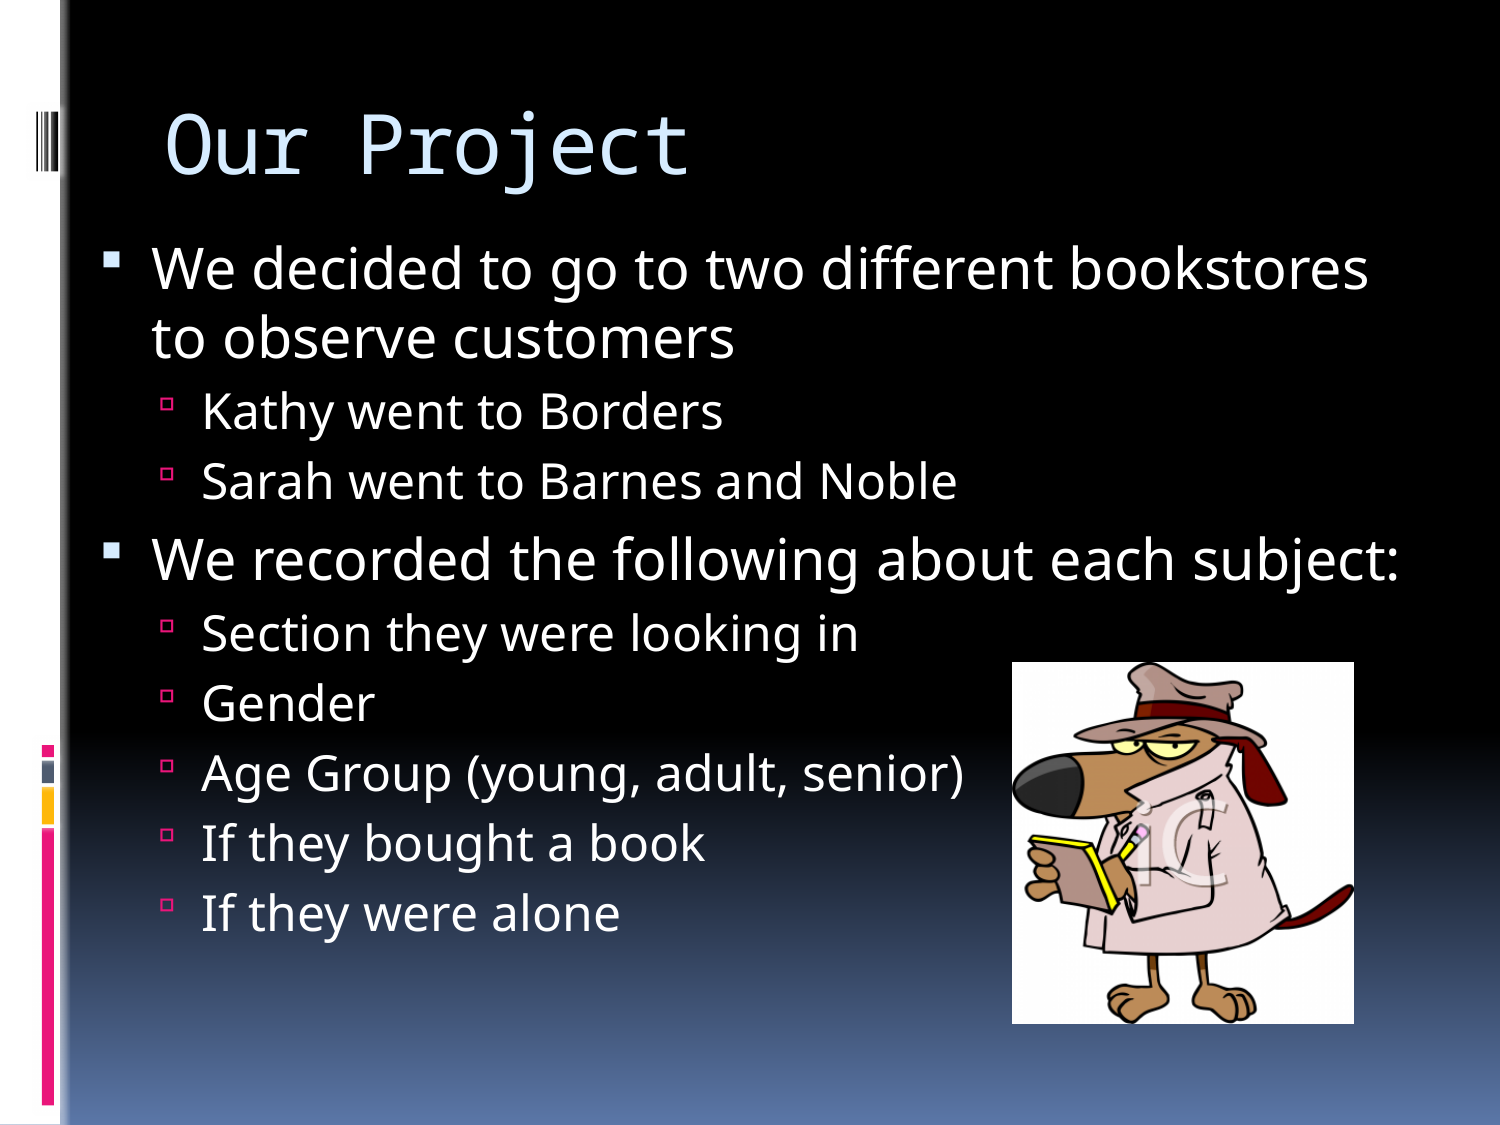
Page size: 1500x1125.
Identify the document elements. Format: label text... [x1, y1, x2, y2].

picture [1011, 662, 1354, 1025]
title Our Project [150, 83, 1425, 224]
list We decided to go to two different bookstores to observe customers Kathy went to Borders Sarah went to Barnes and Noble We recorded the following about each subject: Section they were looking in Gender Age Group (young, adult, senior) If they bought a book If they were alone [75, 224, 1450, 1005]
